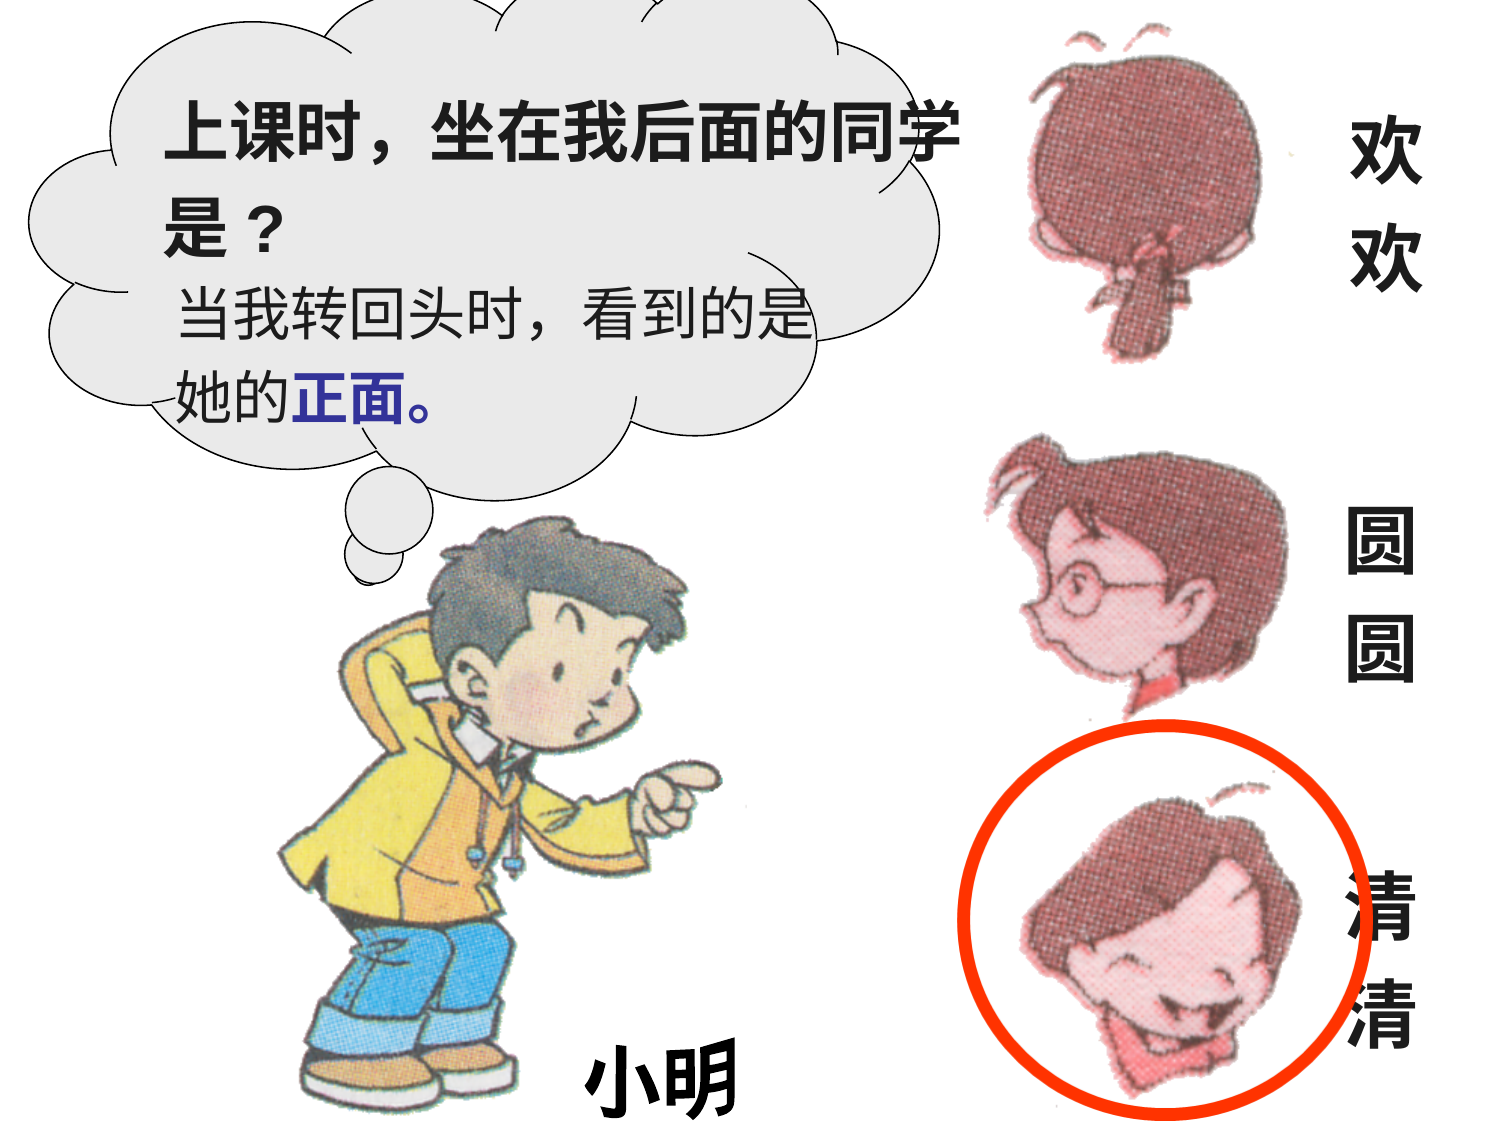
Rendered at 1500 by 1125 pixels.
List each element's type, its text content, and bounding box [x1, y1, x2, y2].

text_box 欢欢 [1334, 78, 1447, 309]
text_box [845, 273, 929, 336]
text_box 圆圆 [1328, 467, 1442, 699]
text_box [28, 0, 889, 415]
text_box 清清 [1377, 834, 1424, 1065]
text_box 上课时，坐在我后面的同学是? [147, 66, 969, 273]
picture [957, 0, 1373, 1121]
text_box [187, 439, 622, 485]
picture [241, 487, 747, 1125]
text_box 当我转回头时，看到的是她的正面。 [159, 255, 845, 439]
